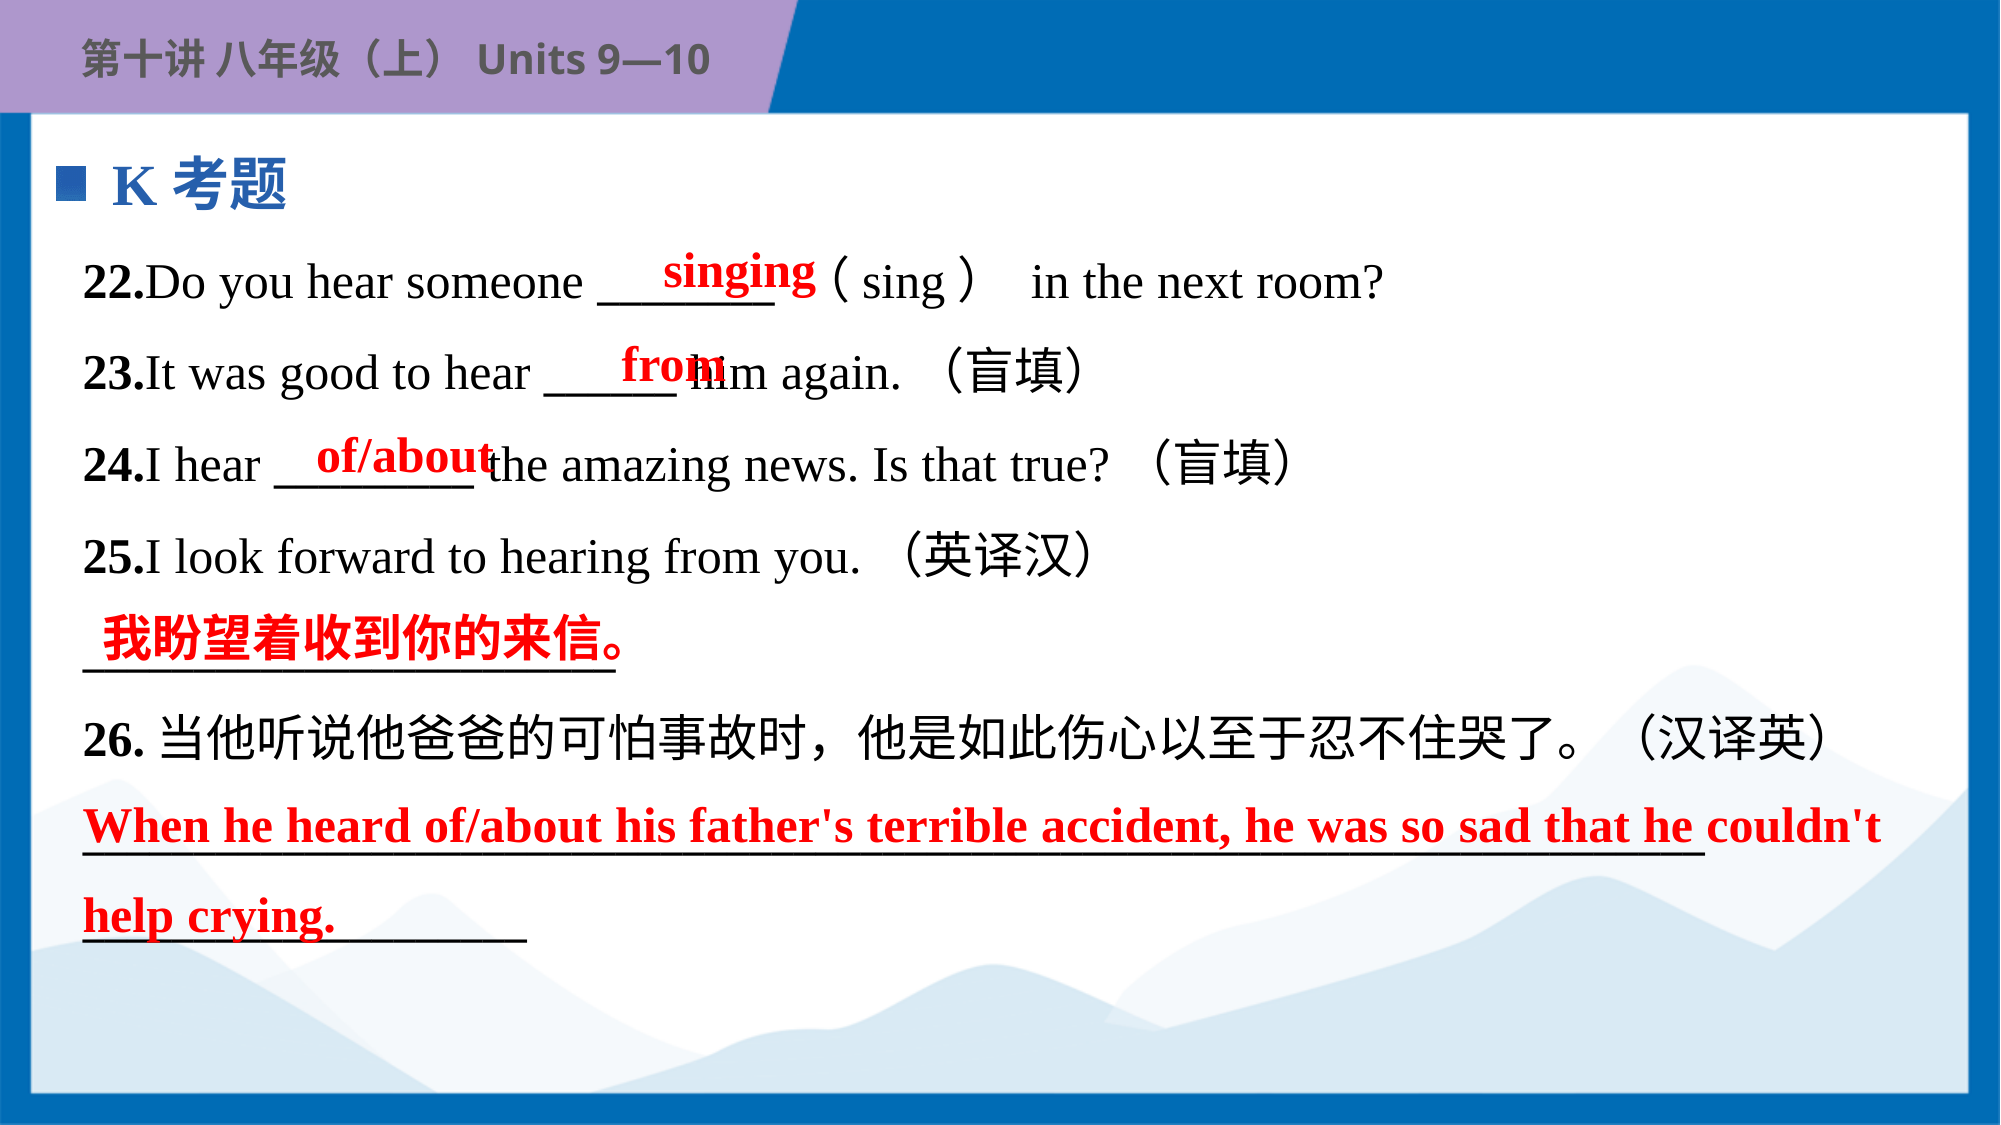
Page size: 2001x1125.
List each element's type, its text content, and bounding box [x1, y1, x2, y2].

text_box from [603, 303, 745, 383]
text_box 22.Do you hear someone ________ （sing） in the next room? 23.It was good to hear ______ him again.（盲填） 24.I hear _________ the amazing news. Is that true?（盲填） 25.I look forward to hearing from you.（英译汉） ________________________ 26.当他听说他爸爸的可怕事故时，他是如此伤心以至于忍不住哭了。（汉译英） _________________________________________________________________________ ____________________ [82, 216, 1917, 762]
picture [0, 0, 2000, 1125]
text_box 我盼望着收到你的来信。 [83, 578, 673, 657]
text_box of/about [298, 395, 513, 474]
text_box K考题 [112, 146, 1917, 216]
text_box 22.Do you hear someone ________ （sing） in the next room? 23.It was good to hear ______ him again.（盲填） 24.I hear _________ the amazing news. Is that true?（盲填） 25.I look forward to hearing from you.（英译汉） ________________________ 26.当他听说他爸爸的可怕事故时，他是如此伤心以至于忍不住哭了。（汉译英） _________________________________________________________________________ ____________________ [82, 932, 1917, 937]
text_box singing [645, 210, 835, 289]
text_box When he heard of/about his father's terrible accident, he was so sad that he couldn't help crying. [82, 762, 1917, 932]
